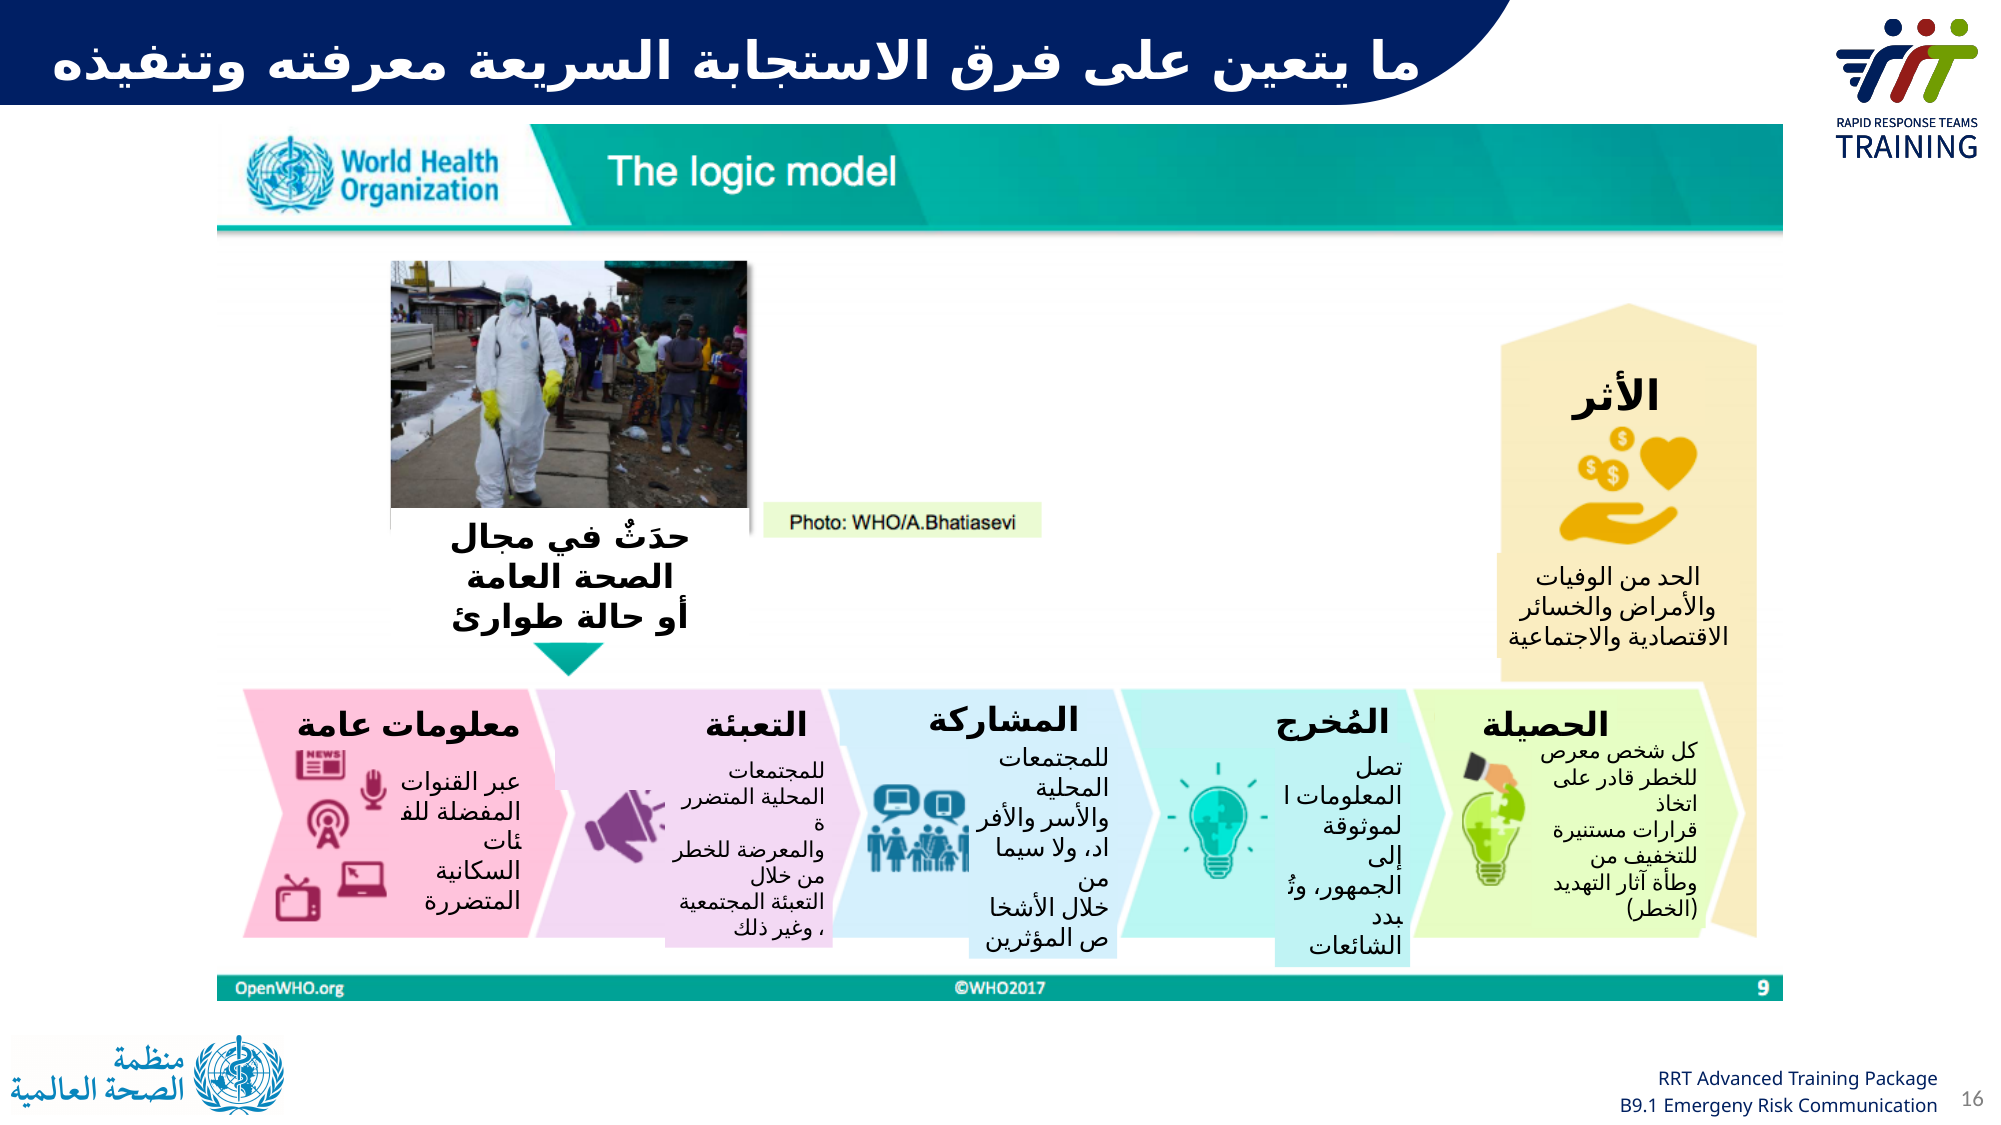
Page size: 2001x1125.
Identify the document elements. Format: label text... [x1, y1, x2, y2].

picture [11, 1035, 284, 1115]
picture [0, 0, 1533, 105]
text_box ما يتعين على فرق الاستجابة السريعة معرفته وتنفيذه [0, 9, 1430, 116]
picture [217, 124, 1783, 1001]
picture [241, 1050, 247, 1059]
picture [1835, 19, 1978, 167]
